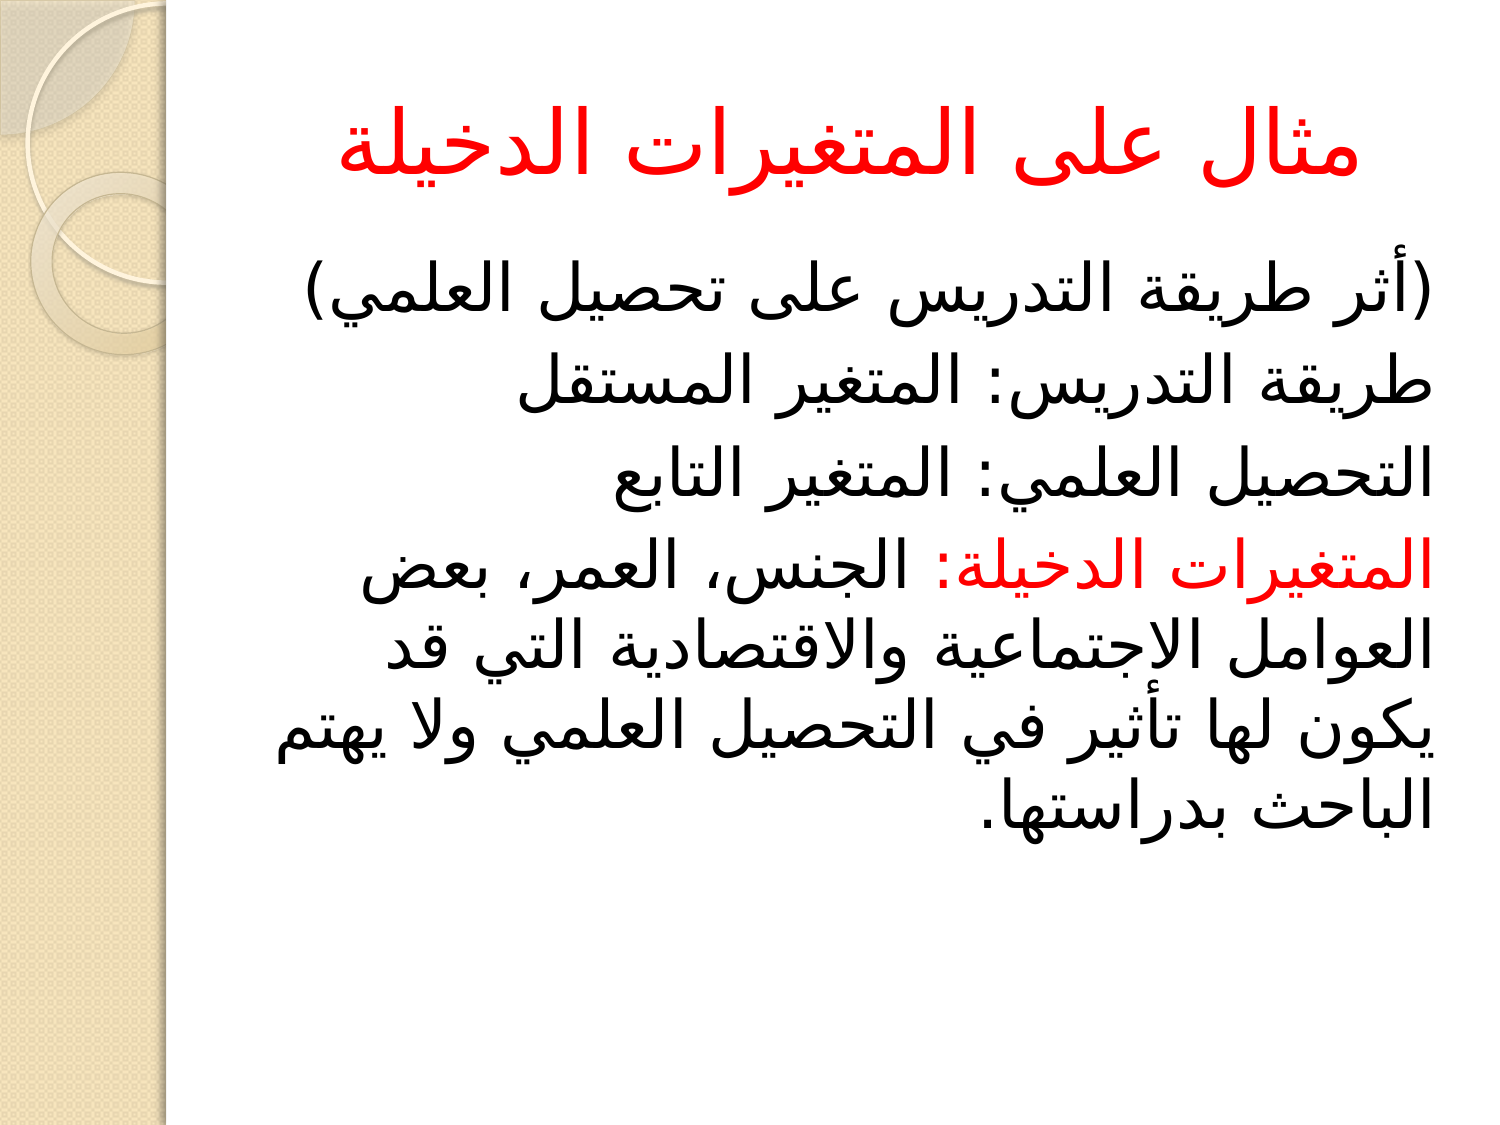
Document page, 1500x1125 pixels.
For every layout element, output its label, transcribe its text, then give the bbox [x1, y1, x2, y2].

list (أثر طريقة التدريس على تحصيل العلمي) طريقة التدريس: المتغير المستقل التحصيل العلمي: المتغير التابع المتغيرات الدخيلة: الجنس، العمر، بعض العوامل الاجتماعية والاقتصادية التي قد يكون لها تأثير في التحصيل العلمي ولا يهتم الباحث بدراستها. [235, 237, 1466, 1025]
title مثال على المتغيرات الدخيلة [235, 45, 1466, 233]
